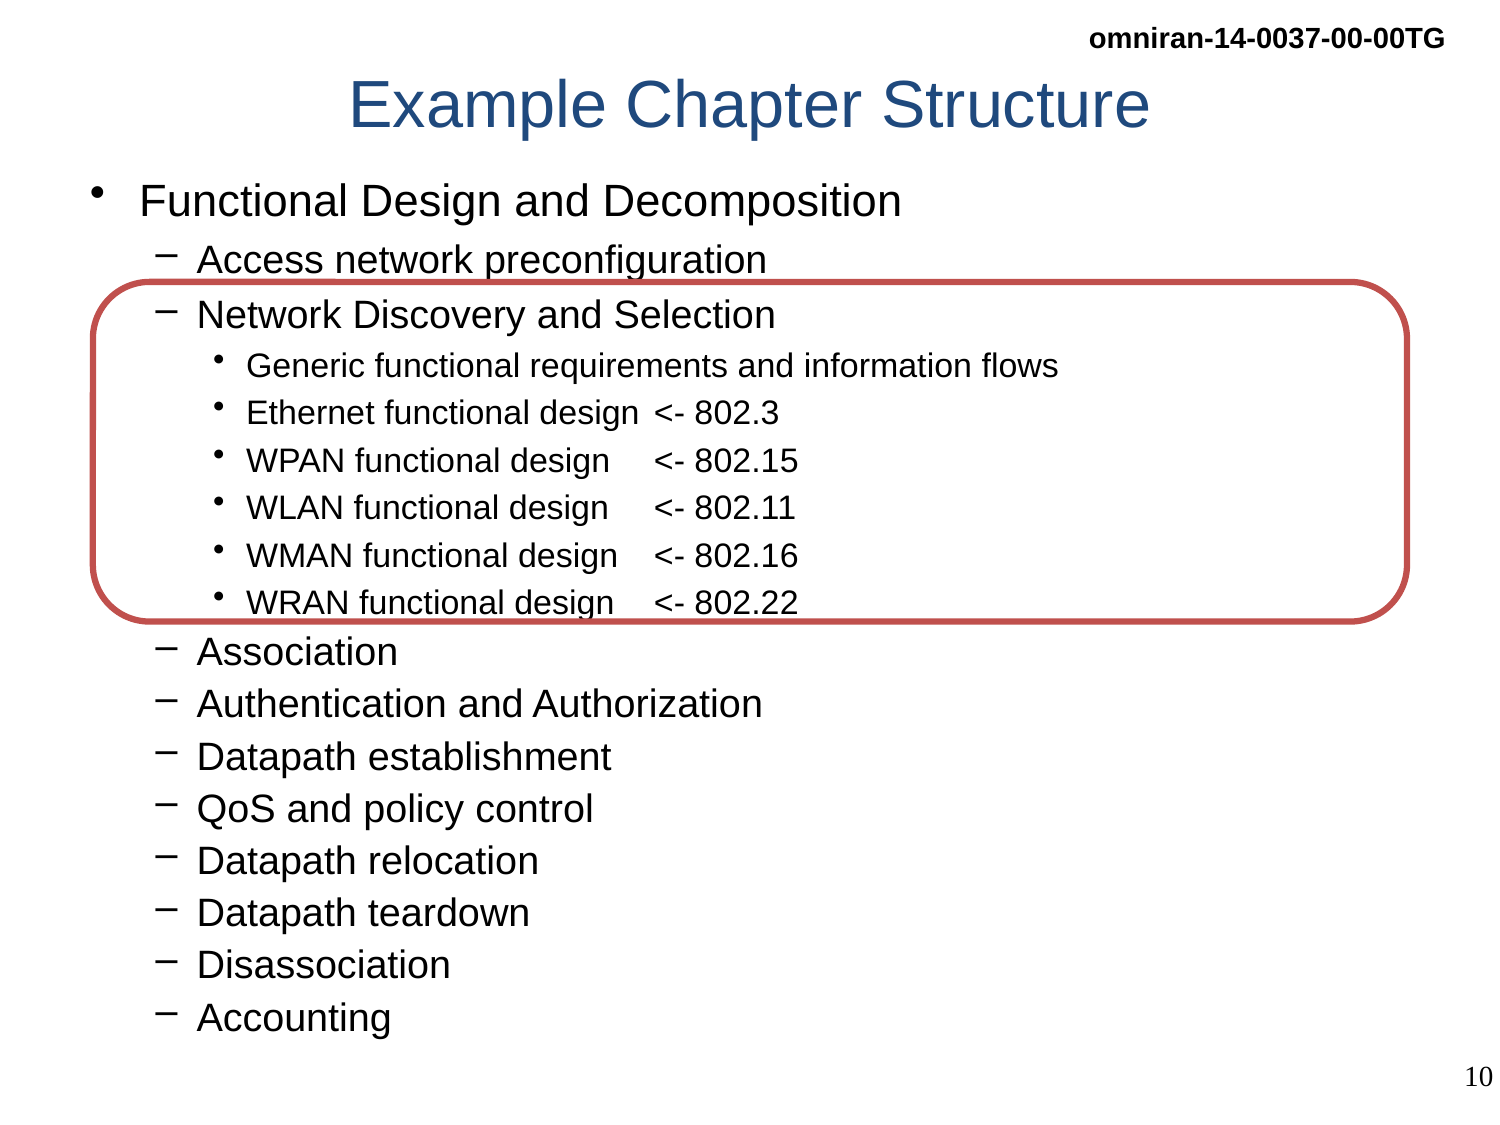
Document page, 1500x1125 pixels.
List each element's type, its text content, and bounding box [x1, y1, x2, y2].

list Functional Design and Decomposition Access network preconfiguration Network Discovery and Selection Generic functional requirements and information flows Ethernet functional design <- 802.3 WPAN functional design <- 802.15 WLAN functional design <- 802.11 WMAN functional design <- 802.16 WRAN functional design <- 802.22 Association Authentication and Authorization Datapath establishment QoS and policy control Datapath relocation Datapath teardown Disassociation Accounting [75, 163, 1425, 1058]
title Example Chapter Structure [75, 45, 1425, 157]
text_box [92, 281, 1407, 622]
